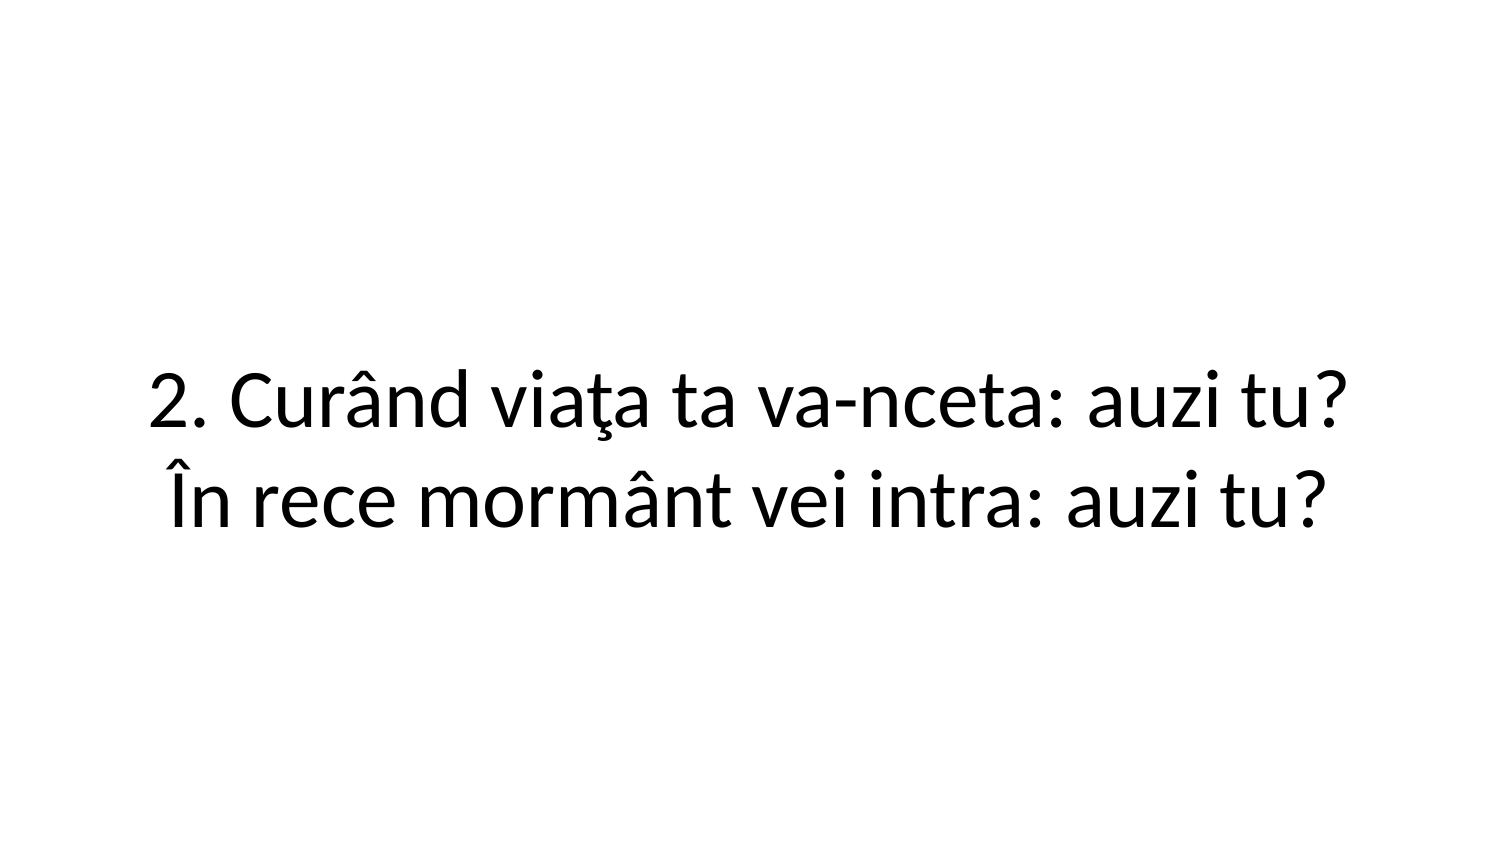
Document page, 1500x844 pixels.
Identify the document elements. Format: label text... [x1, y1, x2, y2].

text_box 2. Curând viaţa ta va-nceta: auzi tu? În rece mormânt vei intra: auzi tu? [132, 292, 1368, 552]
